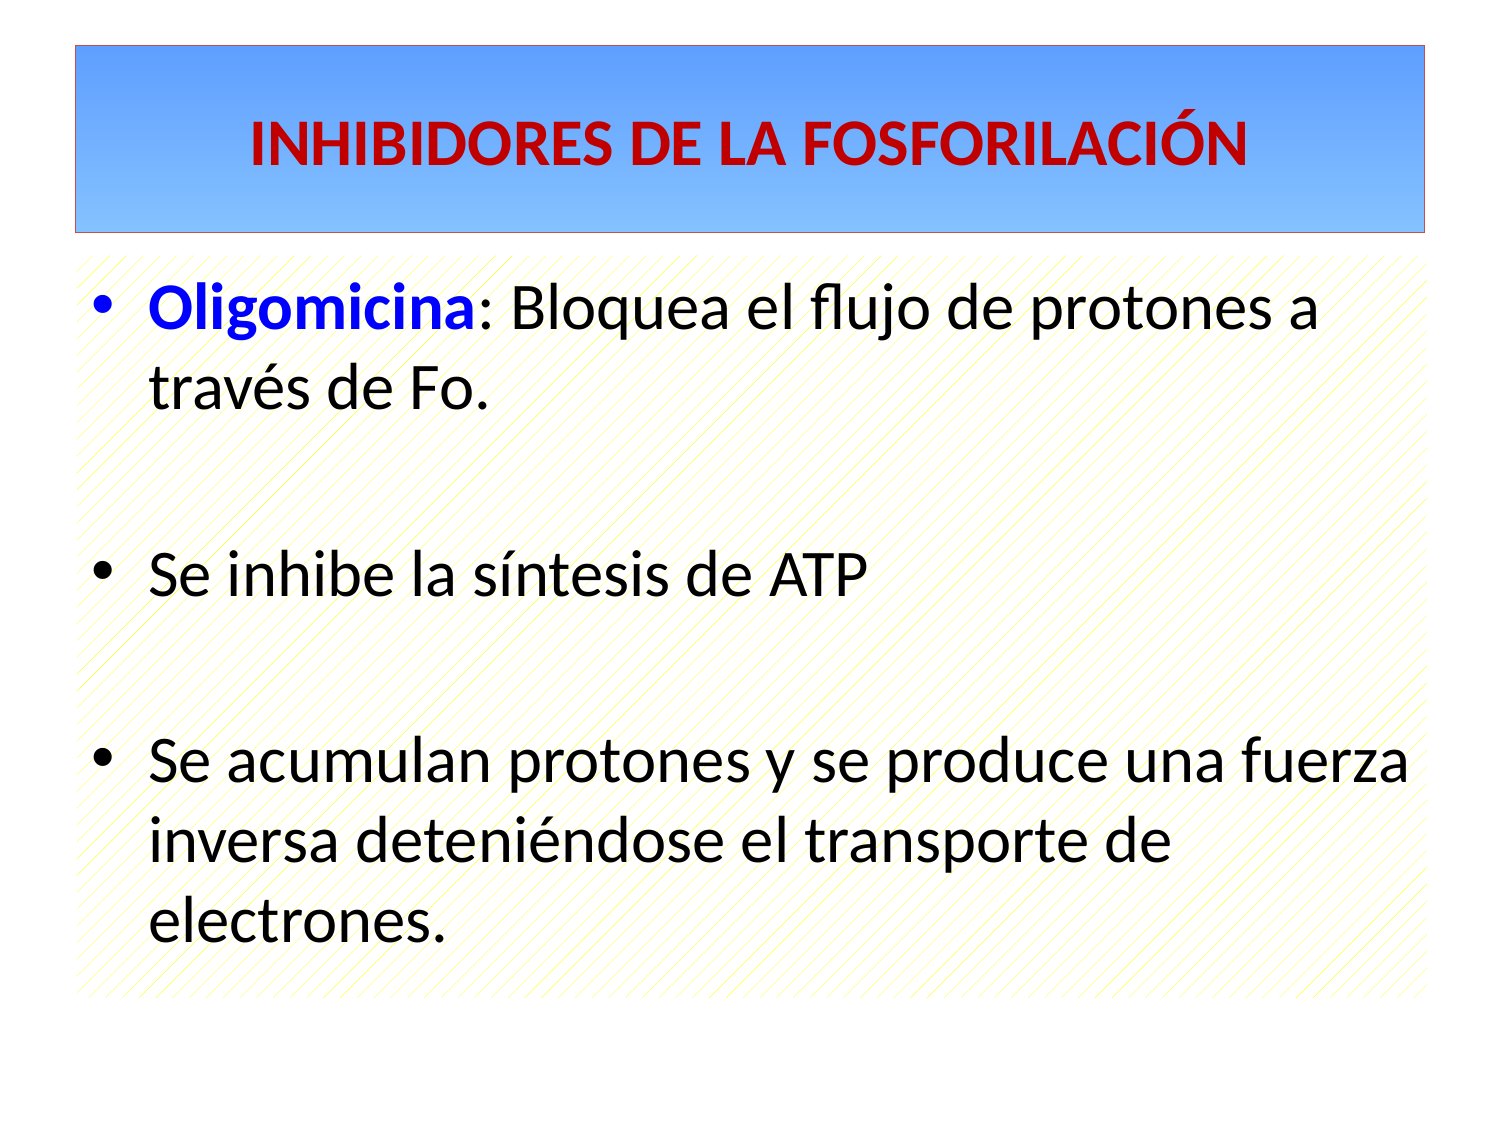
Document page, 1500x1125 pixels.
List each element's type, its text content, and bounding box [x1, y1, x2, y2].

list Oligomicina: Bloquea el flujo de protones a través de Fo. Se inhibe la síntesis de ATP Se acumulan protones y se produce una fuerza inversa deteniéndose el transporte de electrones. [76, 255, 1427, 998]
title INHIBIDORES DE LA FOSFORILACIÓN [75, 45, 1425, 233]
